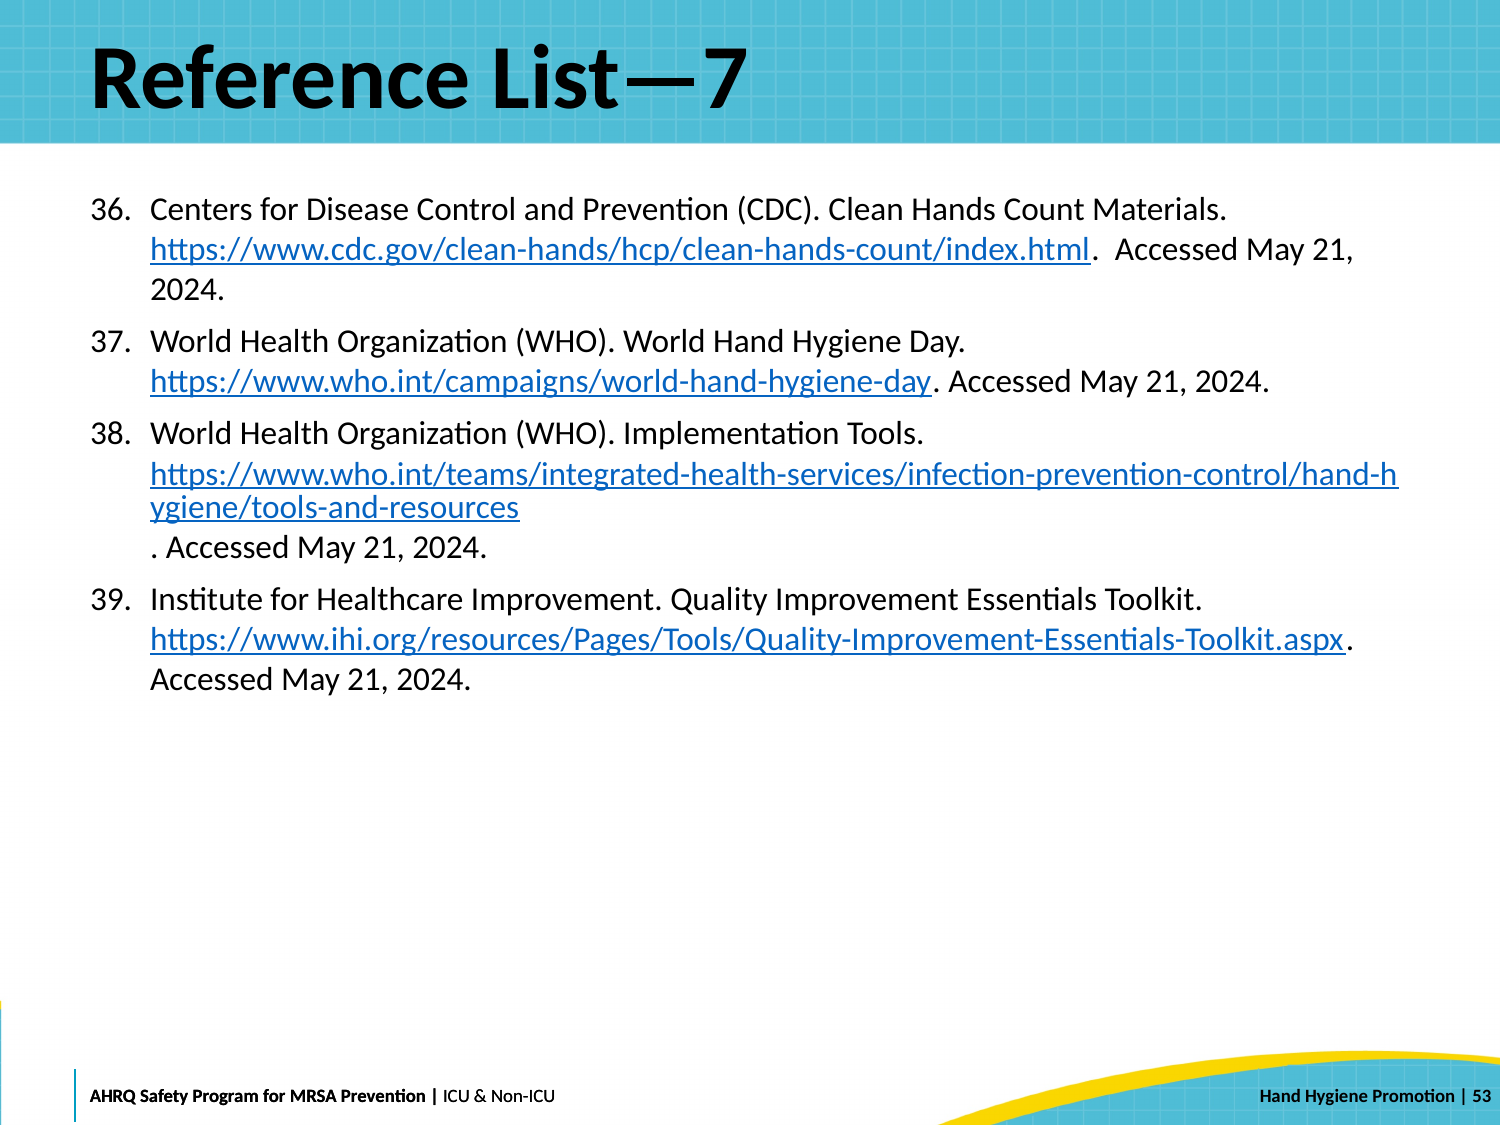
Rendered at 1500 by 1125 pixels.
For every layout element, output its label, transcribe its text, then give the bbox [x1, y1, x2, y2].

list Centers for Disease Control and Prevention (CDC). Clean Hands Count Materials. https://www.cdc.gov/clean-hands/hcp/clean-hands-count/index.html. Accessed May 21, 2024. World Health Organization (WHO). World Hand Hygiene Day. https://www.who.int/campaigns/world-hand-hygiene-day. Accessed May 21, 2024. World Health Organization (WHO). Implementation Tools. https://www.who.int/teams/integrated-health-services/infection-prevention-control/hand-hygiene/tools-and-resources. Accessed May 21, 2024. Institute for Healthcare Improvement. Quality Improvement Essentials Toolkit. https://www.ihi.org/resources/Pages/Tools/Quality-Improvement-Essentials-Toolkit.aspx. Accessed May 21, 2024. [75, 179, 1425, 1065]
picture [0, 0, 1500, 1125]
title Reference List—7 [75, 0, 1425, 150]
slide_number | 53 [1455, 1065, 1500, 1125]
